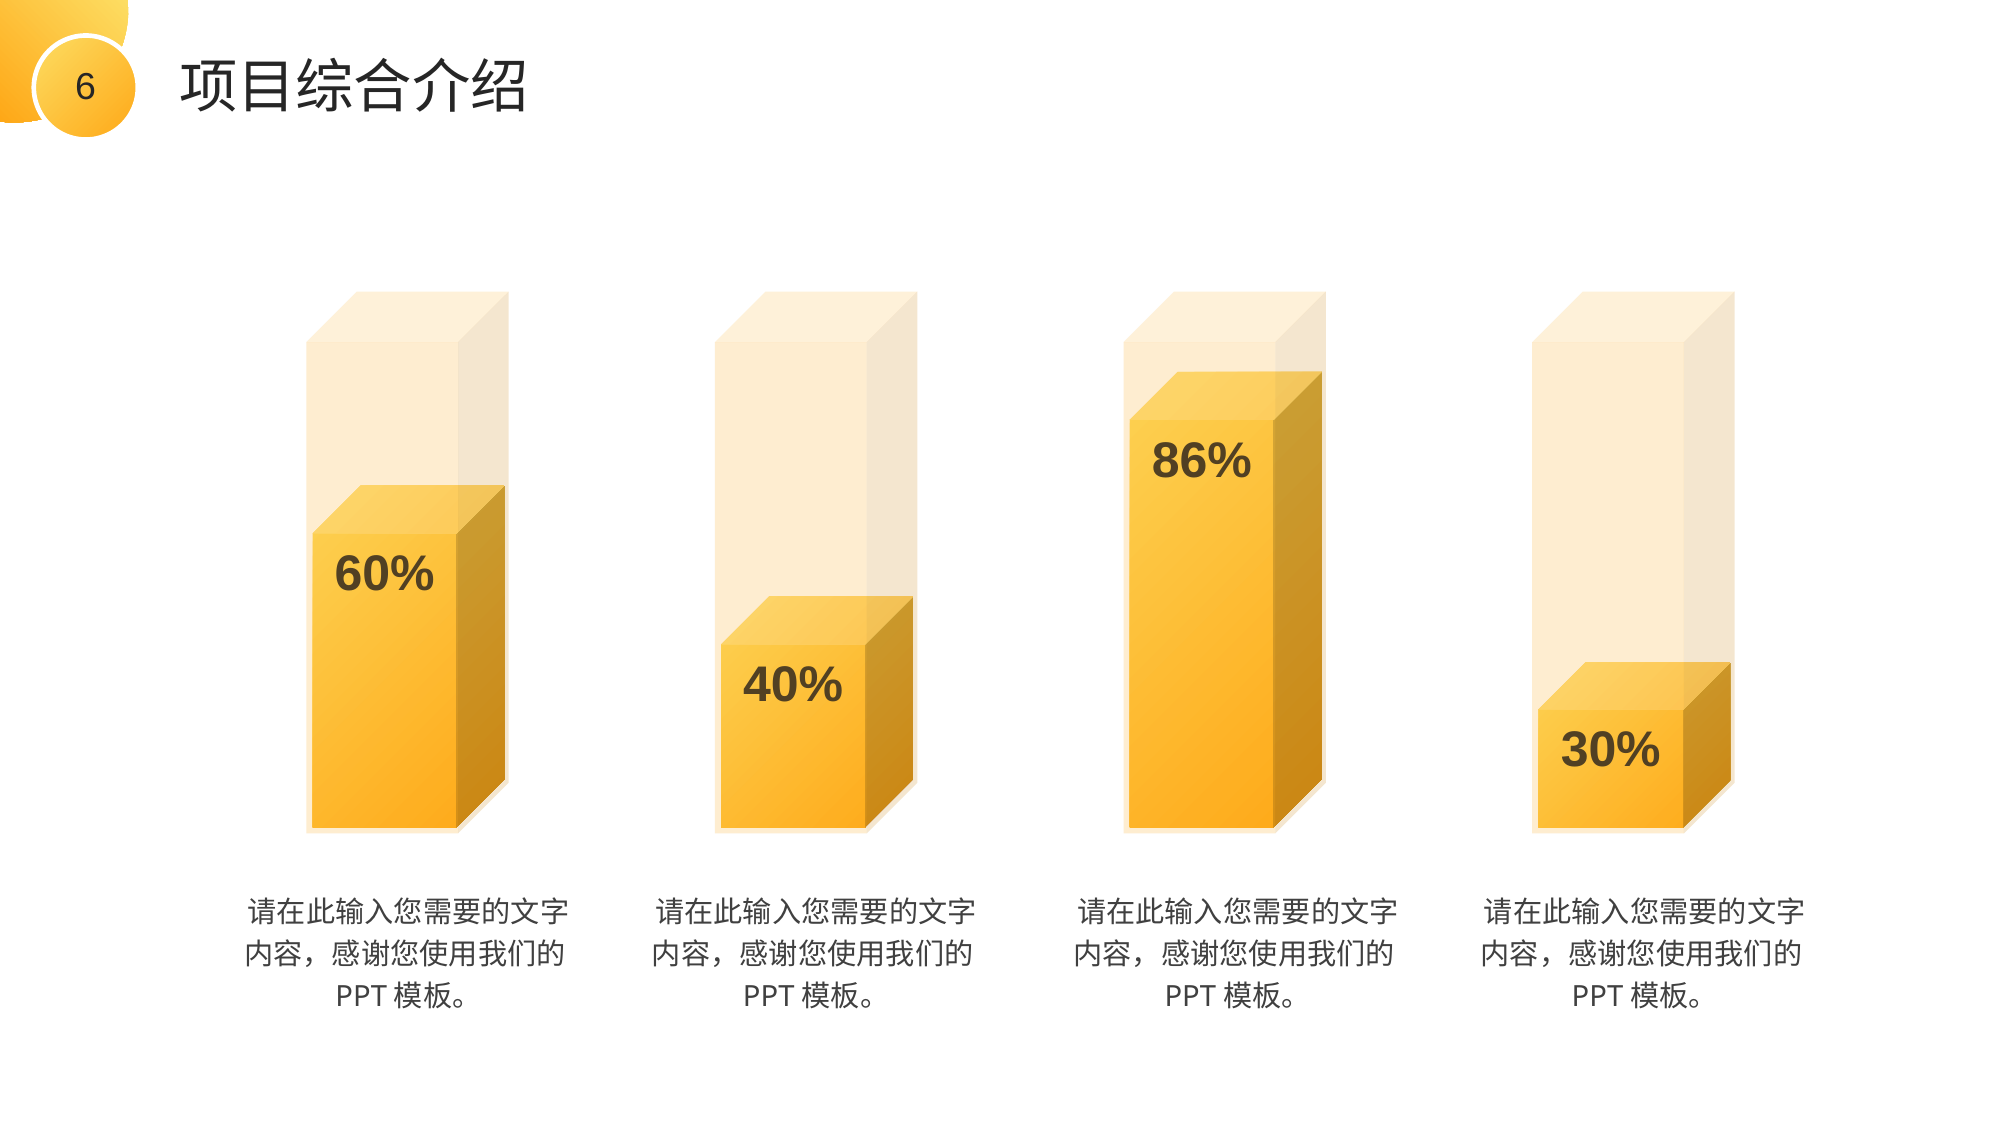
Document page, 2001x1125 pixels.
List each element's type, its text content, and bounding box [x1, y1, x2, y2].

text_box 请在此输入您需要的文字内容，感谢您使用我们的PPT模板。 [223, 878, 594, 1020]
text_box 项目综合介绍 [164, 42, 544, 127]
text_box [1122, 290, 1327, 835]
text_box [713, 290, 919, 835]
text_box [305, 290, 510, 835]
text_box 请在此输入您需要的文字内容，感谢您使用我们的PPT模板。 [631, 878, 1001, 1020]
text_box 请在此输入您需要的文字内容，感谢您使用我们的PPT模板。 [1460, 878, 1830, 1020]
text_box 请在此输入您需要的文字内容，感谢您使用我们的PPT模板。 [1052, 878, 1423, 1020]
text_box [1531, 290, 1736, 835]
